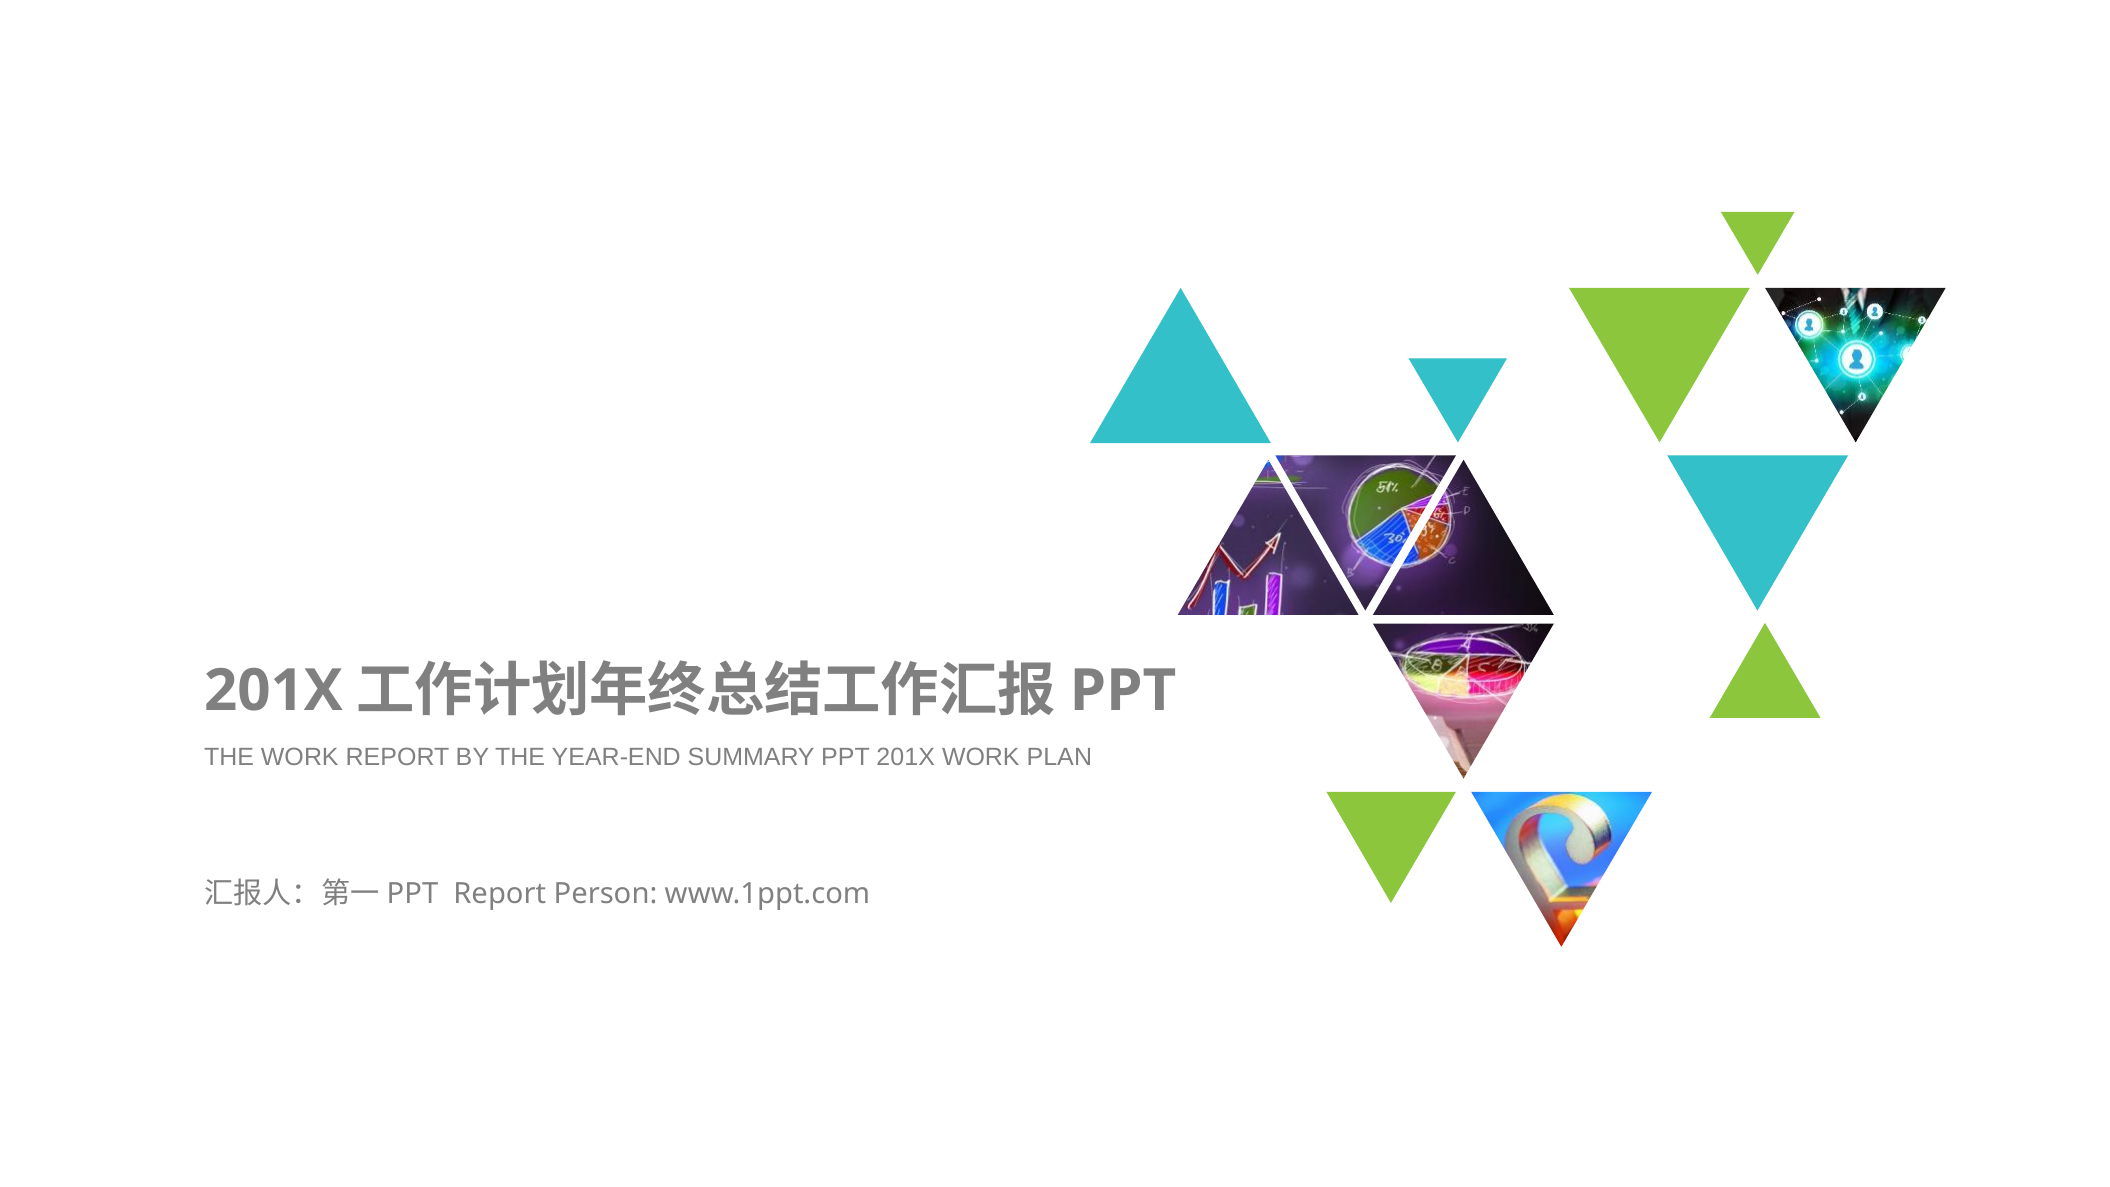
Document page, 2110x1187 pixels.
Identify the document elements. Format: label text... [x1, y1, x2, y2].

text_box [1765, 287, 1946, 443]
text_box [1372, 459, 1554, 615]
text_box [1090, 287, 1271, 444]
text_box THE WORK REPORT BY THE YEAR-END SUMMARY PPT 201X WORK PLAN [204, 740, 1161, 771]
text_box [1177, 459, 1359, 615]
text_box [1471, 791, 1653, 947]
text_box [1709, 622, 1821, 718]
text_box [1667, 455, 1849, 611]
text_box [1275, 455, 1456, 611]
text_box [1720, 211, 1795, 275]
text_box 201X工作计划年终总结工作汇报PPT [204, 652, 1196, 723]
text_box [1326, 791, 1457, 903]
text_box 汇报人：第一PPT Report Person: www.1ppt.com [204, 874, 1055, 910]
text_box [1372, 623, 1554, 779]
text_box [1408, 358, 1507, 443]
text_box [1568, 287, 1750, 443]
